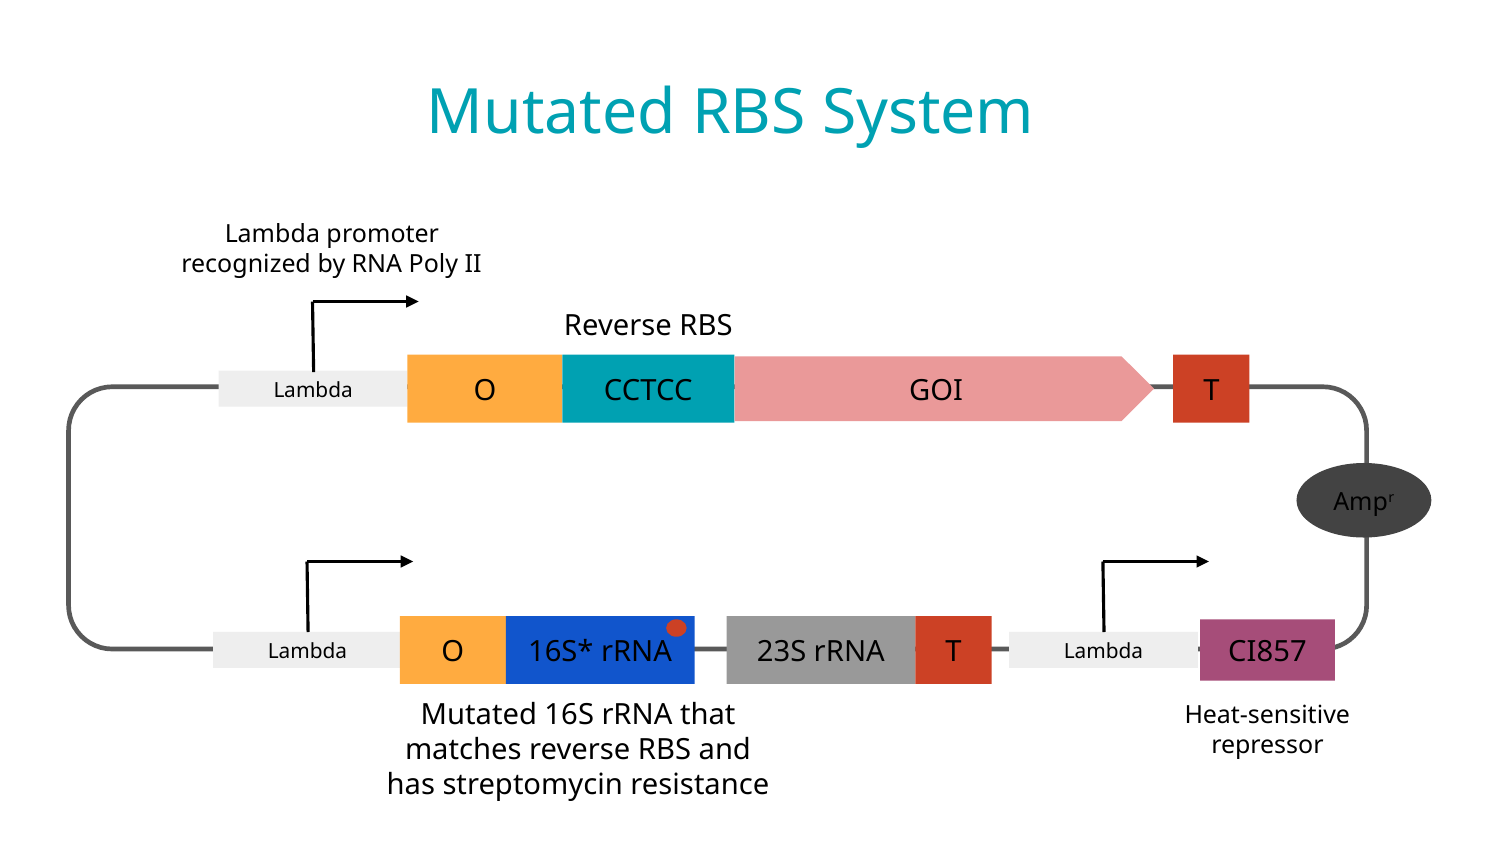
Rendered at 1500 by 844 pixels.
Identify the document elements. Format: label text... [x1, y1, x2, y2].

text_box Ampr [1296, 462, 1432, 538]
text_box Mutated RBS System [40, 56, 1438, 151]
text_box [212, 561, 414, 669]
text_box Mutated 16S rRNA that matches reverse RBS and has streptomycin resistance [368, 680, 788, 805]
text_box T [1173, 354, 1250, 423]
text_box O [399, 616, 503, 680]
text_box 23S rRNA [726, 616, 915, 684]
text_box [68, 386, 1367, 650]
text_box O [407, 354, 562, 423]
text_box CI857 [1200, 619, 1335, 681]
text_box T [915, 616, 992, 684]
text_box Lambda promoter recognized by RNA Poly II [148, 202, 516, 291]
text_box Heat-sensitive repressor [1125, 683, 1410, 773]
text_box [505, 615, 695, 685]
text_box Reverse RBS [516, 290, 781, 356]
text_box Lambda [218, 370, 407, 407]
text_box CCTCC [562, 356, 735, 423]
text_box GOI [734, 356, 1154, 422]
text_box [1008, 561, 1210, 669]
